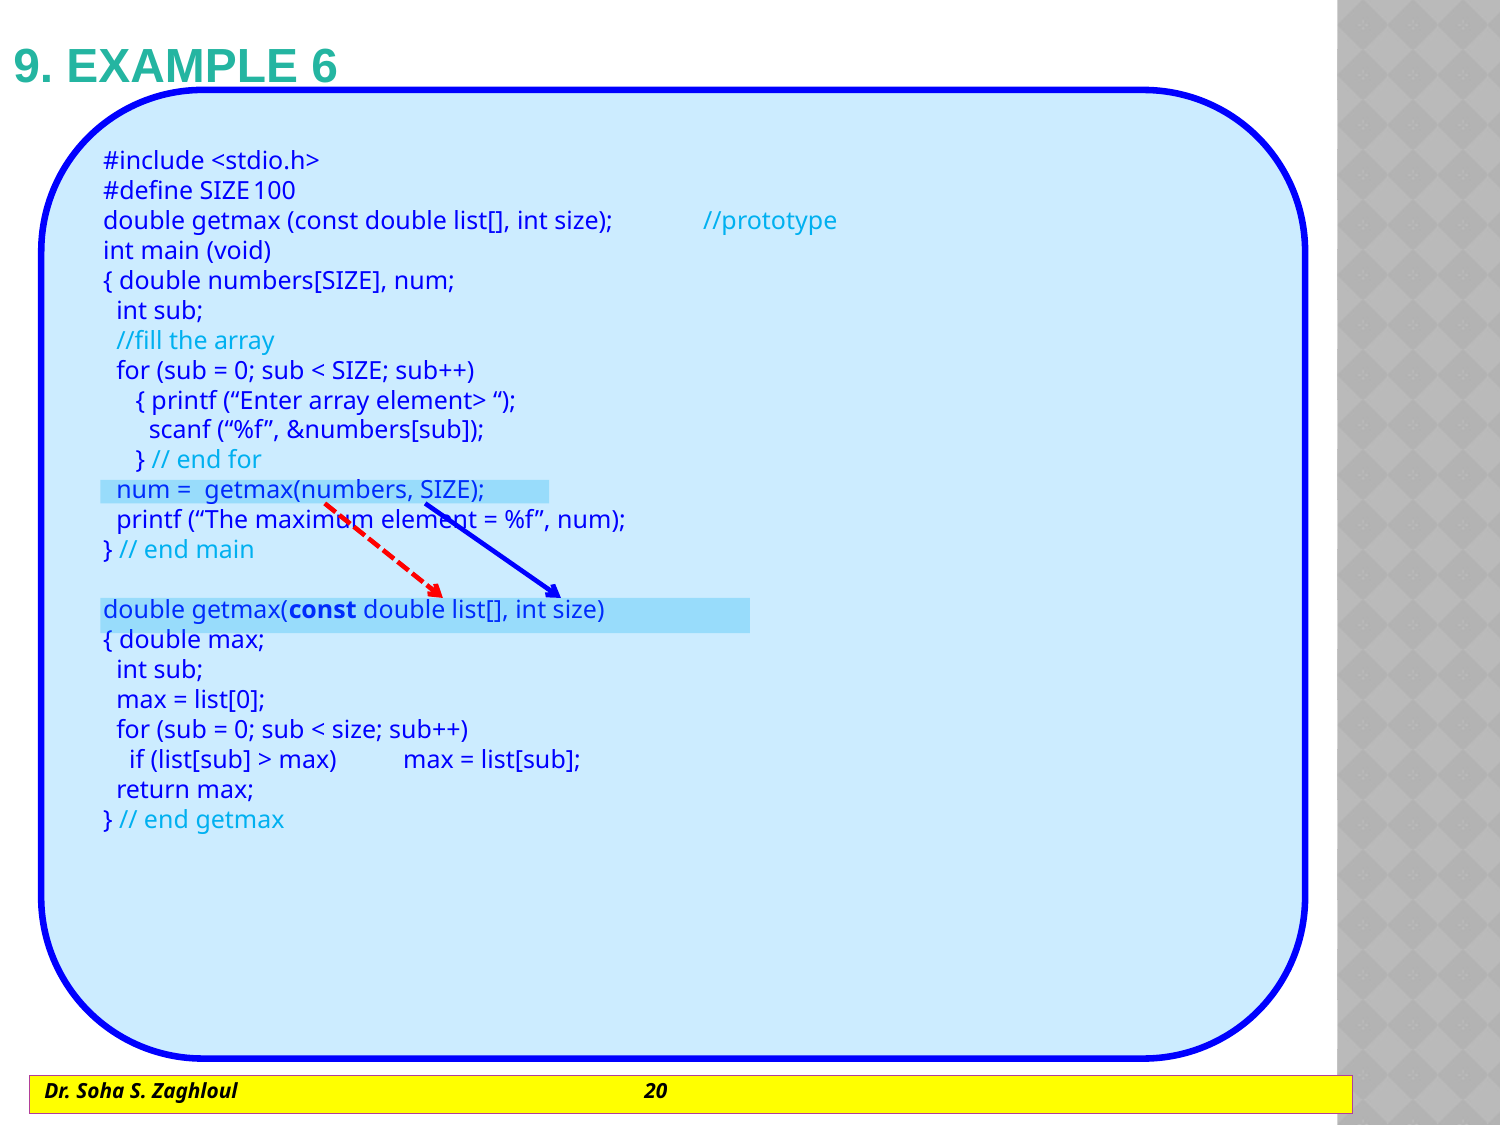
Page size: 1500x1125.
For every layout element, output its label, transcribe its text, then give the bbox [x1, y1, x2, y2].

text_box Dr. Soha S. Zaghloul 20 [29, 1075, 1353, 1114]
text_box [97, 476, 552, 507]
text_box [97, 595, 753, 637]
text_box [324, 502, 424, 599]
title 9. Example 6 [5, 19, 1341, 93]
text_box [424, 502, 562, 599]
text_box #include <stdio.h> #define SIZE 100 double getmax (const double list[], int size); //prototype int main (void) { double numbers[SIZE], num; int sub; //fill the array for (sub = 0; sub < SIZE; sub++) { printf (“Enter array element> “); scanf (“%f”, &numbers[sub]); } // end for num = getmax(numbers, SIZE); printf (“The maximum element = %f”, num); } // end main double getmax(const double list[], int size) { double max; int sub; max = list[0]; for (sub = 0; sub < size; sub++) if (list[sub] > max) max = list[sub]; return max; } // end getmax [37, 86, 1309, 1062]
